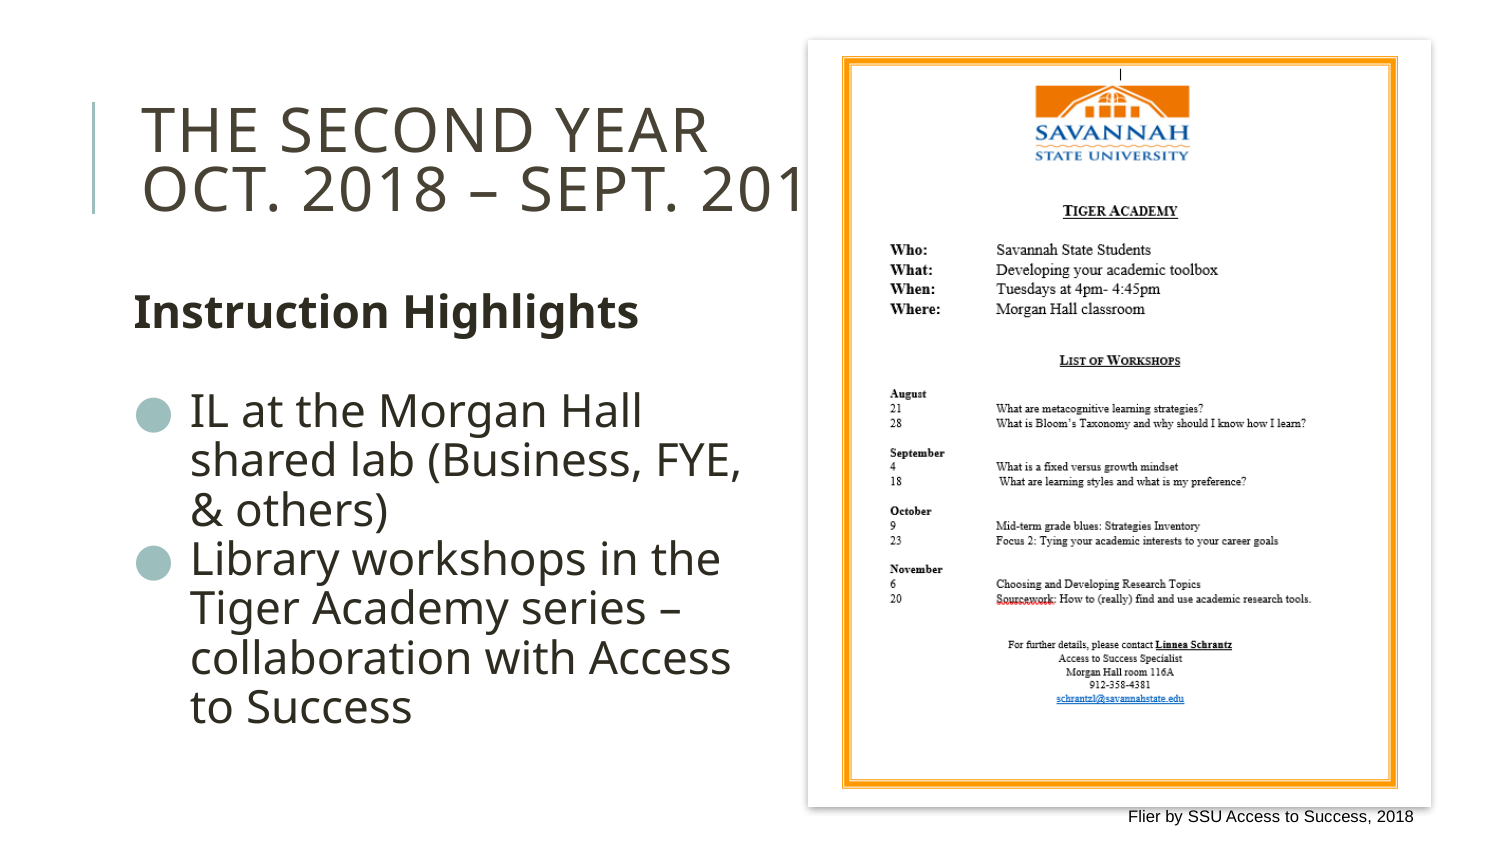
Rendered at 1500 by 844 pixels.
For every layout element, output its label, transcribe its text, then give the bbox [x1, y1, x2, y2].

list Instruction Highlights IL at the Morgan Hall shared lab (Business, FYE, & others) Library workshops in the Tiger Academy series – collaboration with Access to Success [126, 281, 773, 777]
picture [822, 54, 1418, 793]
title The Second Year oct. 2018 – sept. 2019 [126, 71, 803, 257]
text_box Flier by SSU Access to Success, 2018 [970, 798, 1429, 834]
